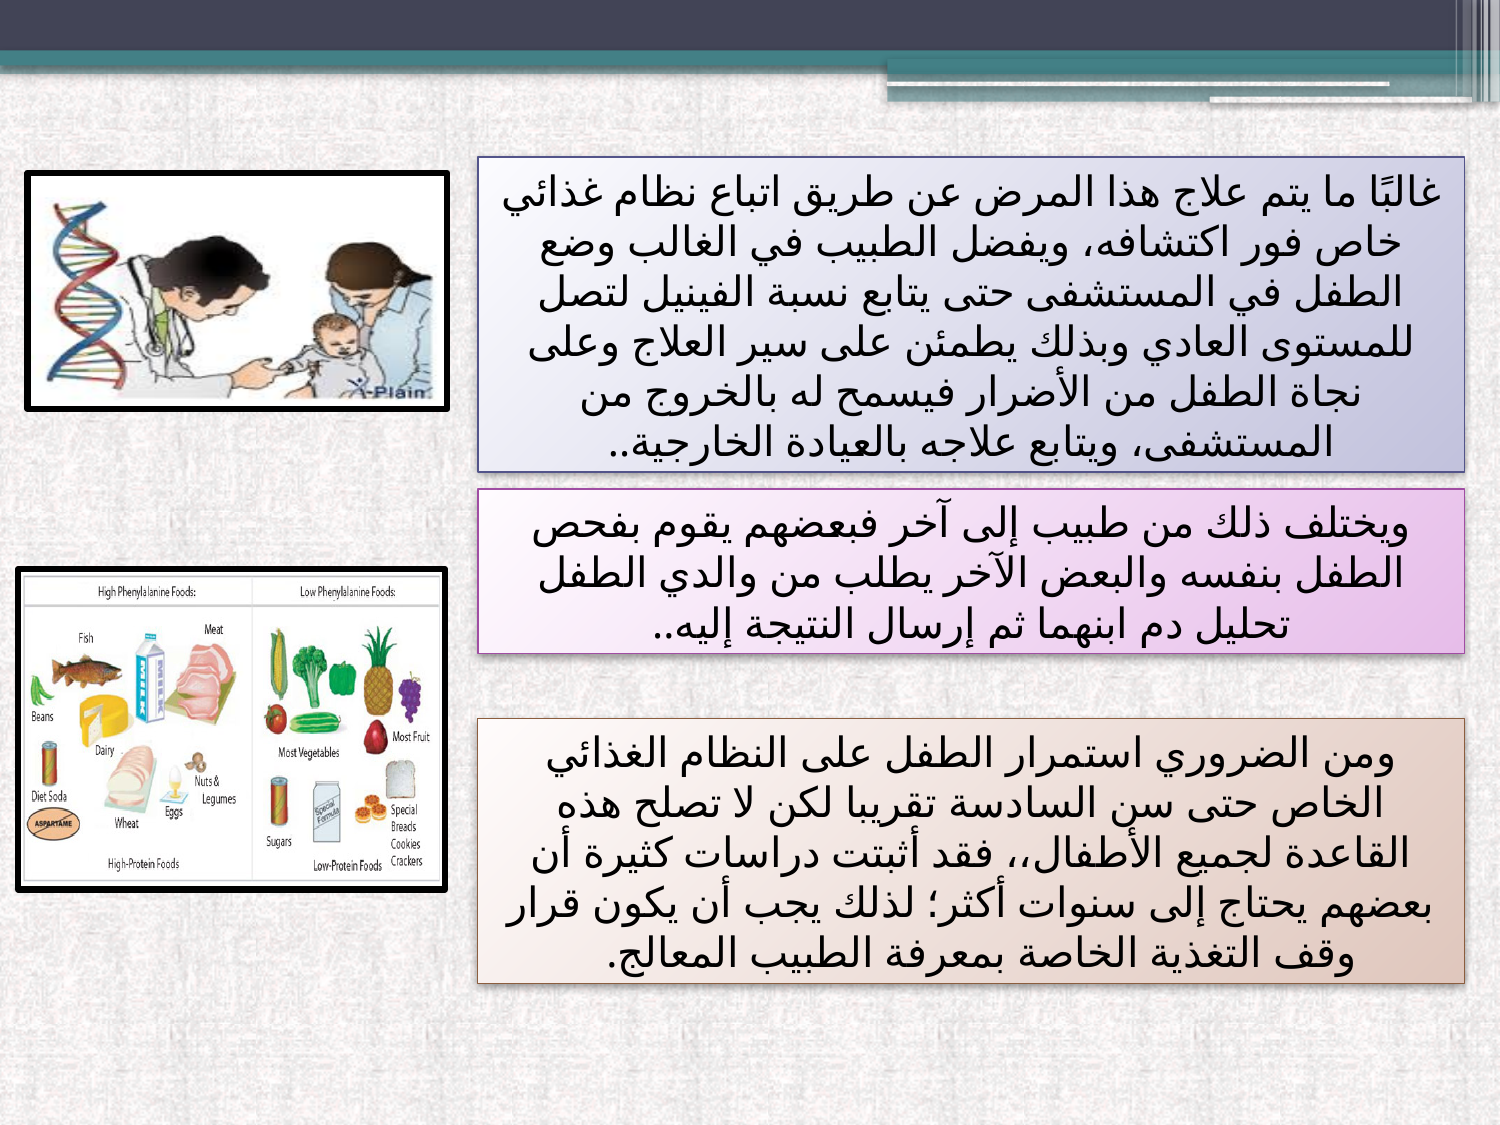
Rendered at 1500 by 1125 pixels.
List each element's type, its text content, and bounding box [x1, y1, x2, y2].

text_box ويختلف ذلك من طبيب إلى آخر فبعضهم يقوم بفحص الطفل بنفسه والبعض الآخر يطلب من والدي الطفل تحليل دم ابنهما ثم إرسال النتيجة إليه.. [477, 488, 1465, 654]
picture [0, 74, 1500, 1125]
text_box ومن الضروري استمرار الطفل على النظام الغذائي الخاص حتى سن السادسة تقريبا لكن لا تصلح هذه القاعدة لجميع الأطفال،، فقد أثبتت دراسات كثيرة أن بعضهم يحتاج إلى سنوات أكثر؛ لذلك يجب أن يكون قرار وقف التغذية الخاصة بمعرفة الطبيب المعالج. [477, 718, 1465, 984]
text_box غالبًا ما يتم علاج هذا المرض عن طريق اتباع نظام غذائي خاص فور اكتشافه، ويفضل الطبيب في الغالب وضع الطفل في المستشفى حتى يتابع نسبة الفينيل لتصل للمستوى العادي وبذلك يطمئن على سير العلاج وعلى نجاة الطفل من الأضرار فيسمح له بالخروج من المستشفى، ويتابع علاجه بالعيادة الخارجية.. [477, 156, 1465, 473]
